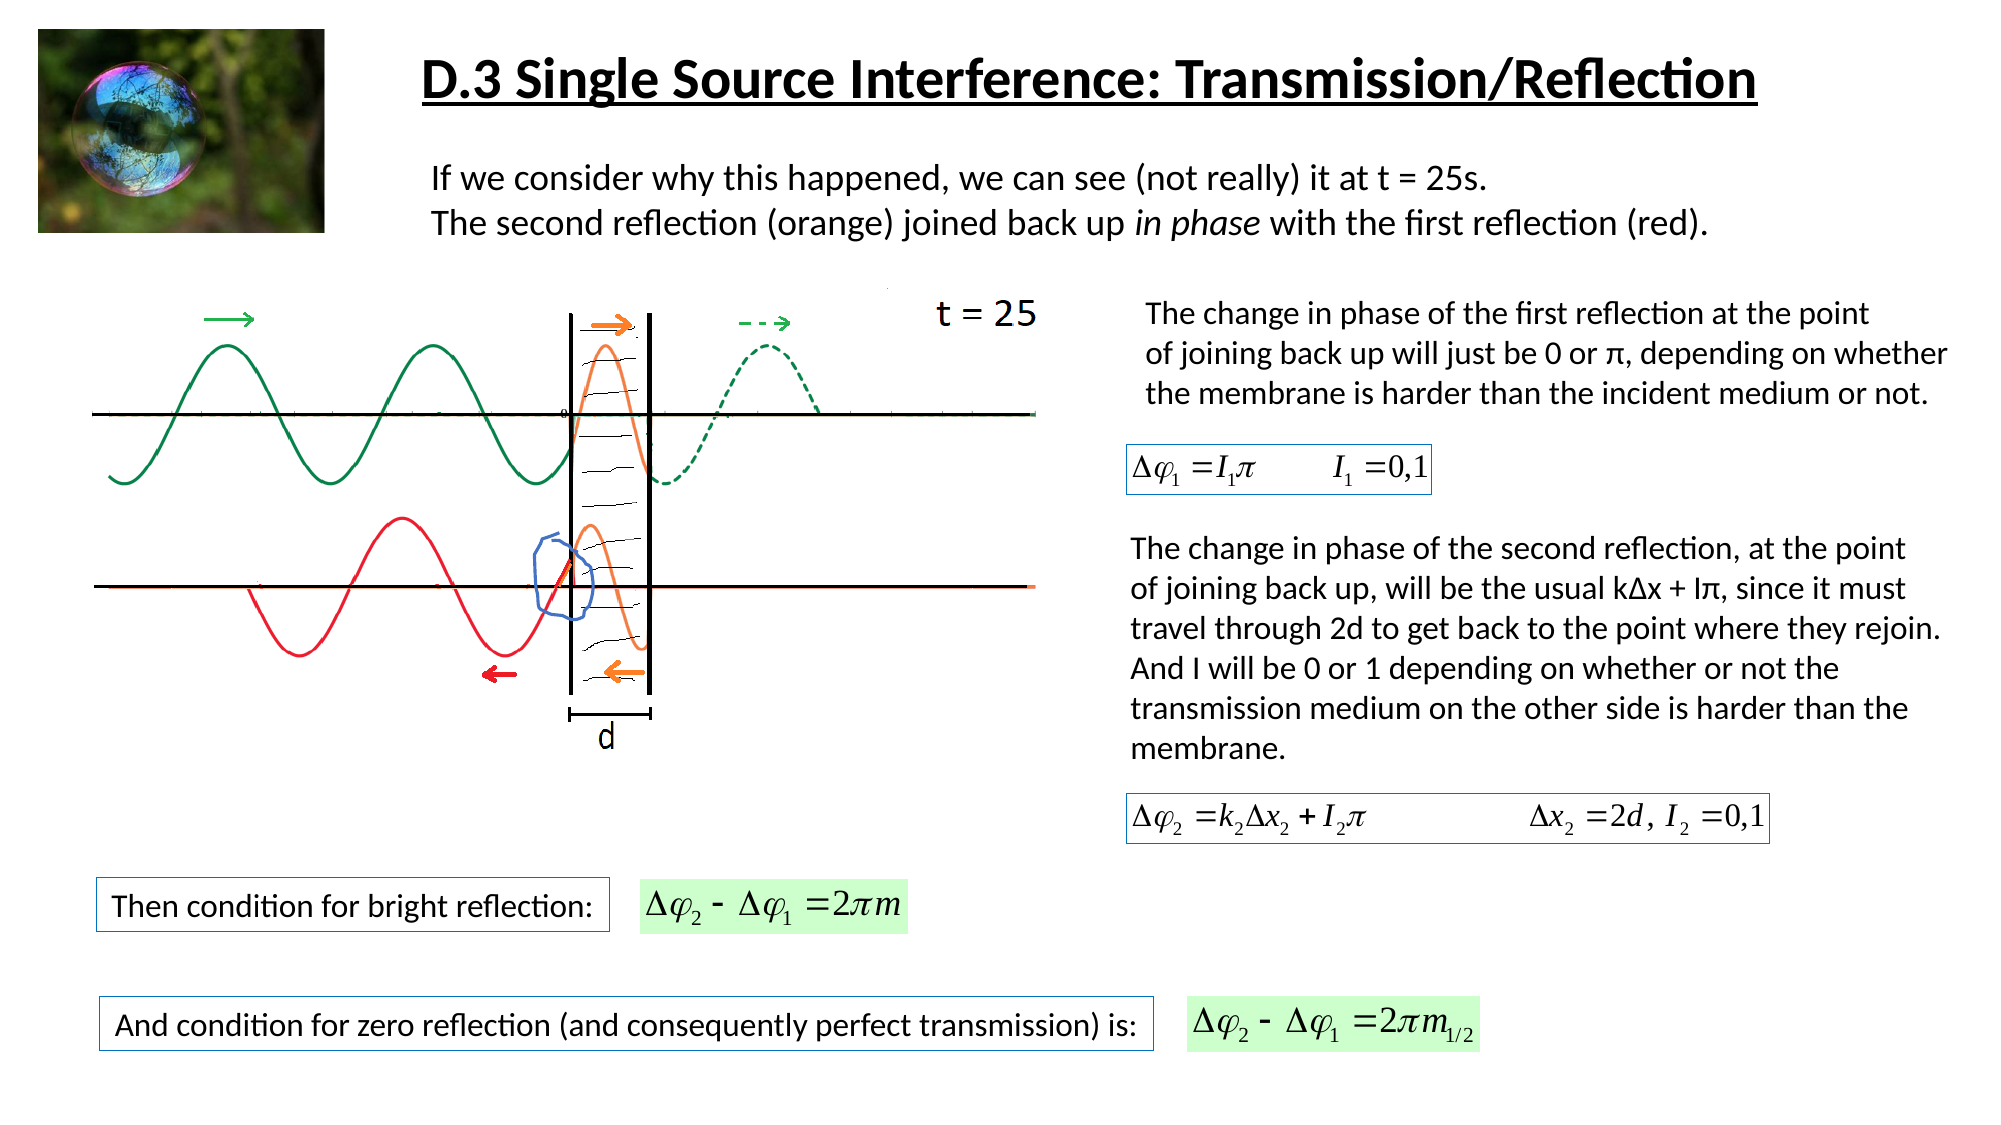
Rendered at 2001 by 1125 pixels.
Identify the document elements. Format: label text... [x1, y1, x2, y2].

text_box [91, 280, 1079, 762]
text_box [639, 878, 908, 935]
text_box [1126, 444, 1432, 495]
text_box And condition for zero reflection (and consequently perfect transmission) is: [99, 996, 1154, 1051]
text_box The change in phase of the first reflection at the point of joining back up will just be 0 or π, depending on whether the membrane is harder than the incident medium or not. [1130, 283, 1964, 419]
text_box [1186, 995, 1480, 1052]
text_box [1126, 793, 1770, 844]
text_box Then condition for bright reflection: [96, 877, 610, 932]
picture [34, 24, 328, 239]
text_box If we consider why this happened, we can see (not really) it at t = 25s. The second reflection (orange) joined back up in phase with the first reflection (red). [416, 145, 1742, 251]
text_box D.3 Single Source Interference: Transmission/Reflection [406, 41, 1847, 146]
text_box The change in phase of the second reflection, at the point of joining back up, will be the usual kΔx + Iπ, since it must travel through 2d to get back to the point where they rejoin. And I will be 0 or 1 depending on whether or not the transmission medium on the other side is harder than the membrane. [1115, 519, 1961, 774]
